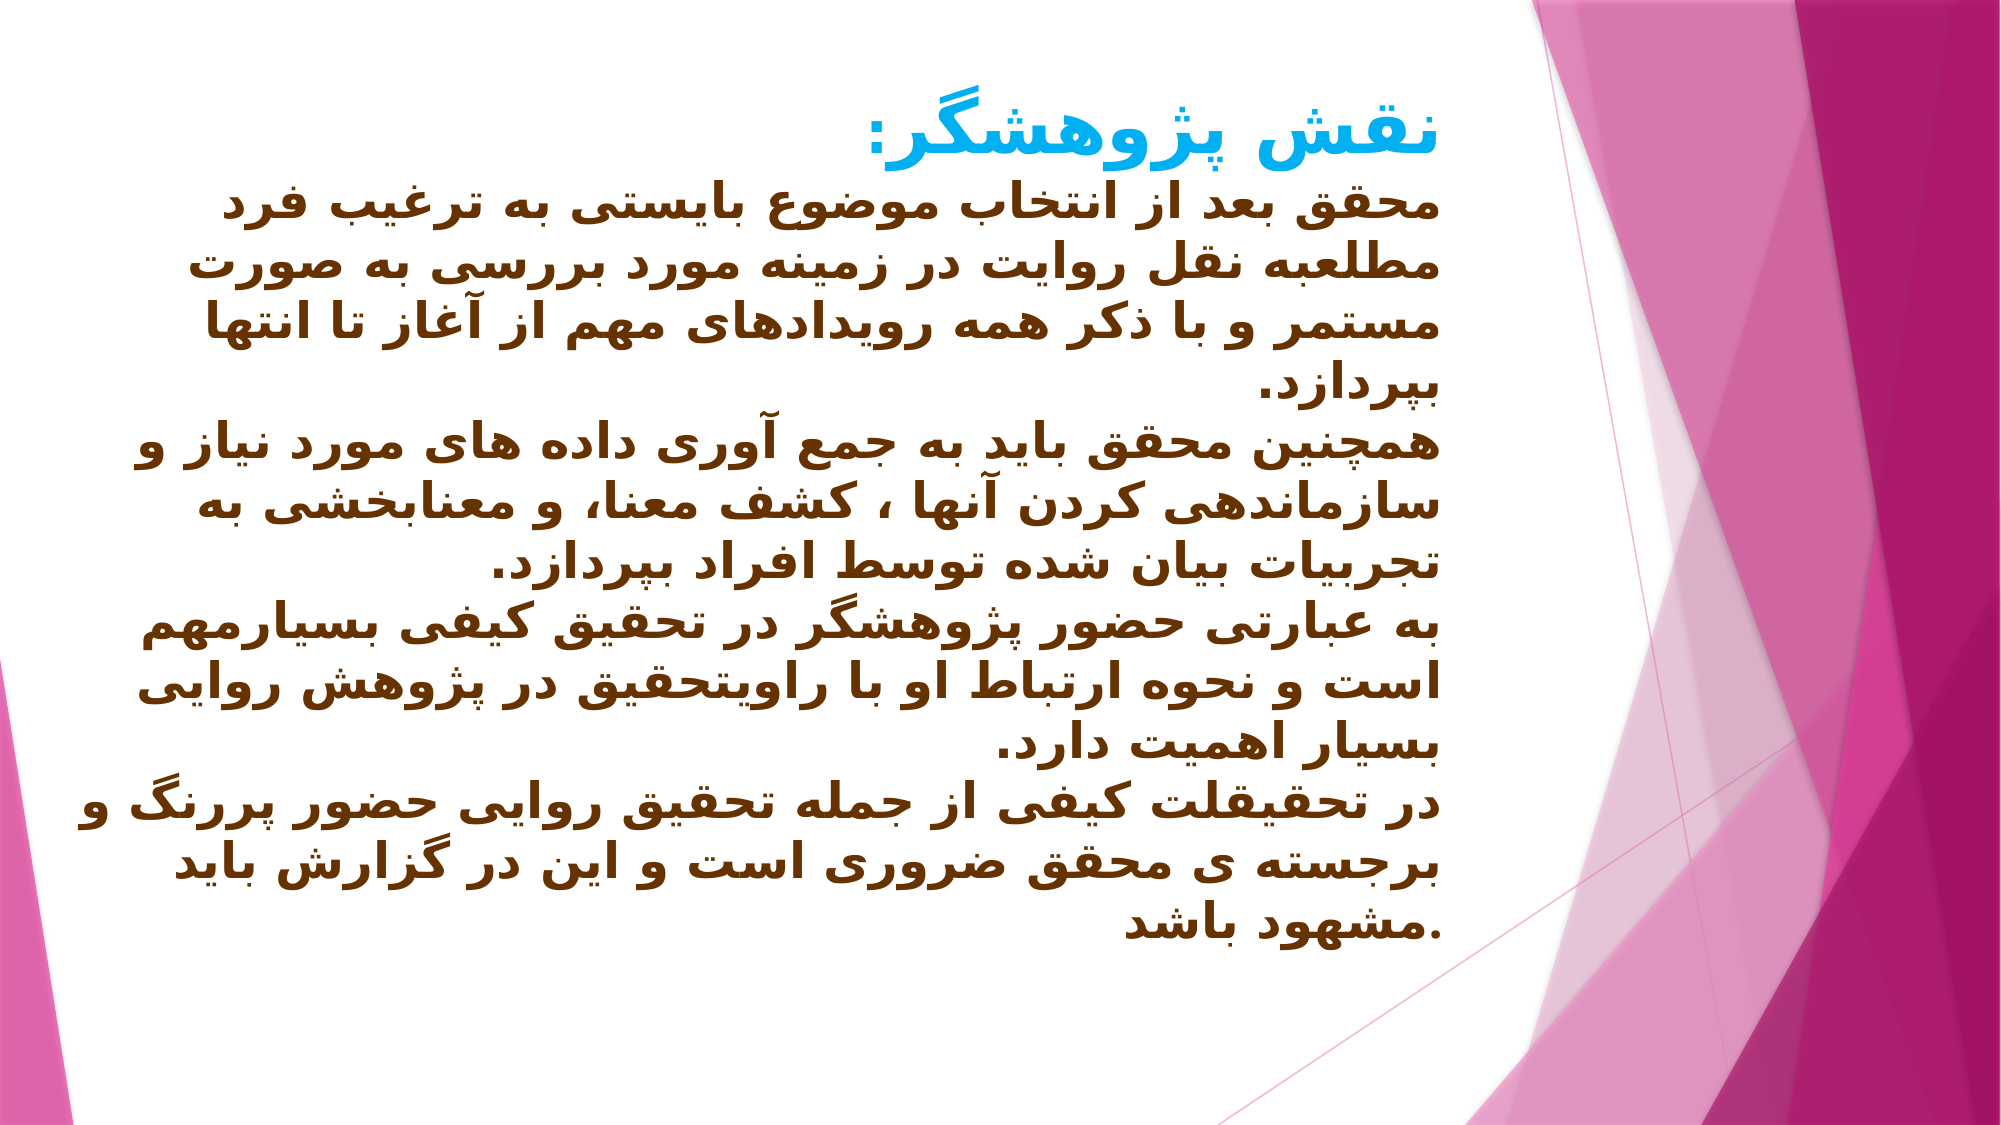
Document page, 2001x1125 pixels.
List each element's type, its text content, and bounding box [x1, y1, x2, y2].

title همکاری با مشارکت کنندگان نقش پژوهشگر: محقق بعد از انتخاب موضوع بایستی به ترغیب فرد مطلعبه نقل روایت در زمینه مورد بررسی به صورت مستمر و با ذکر همه رویدادهای مهم از آغاز تا انتها بپردازد. همچنین محقق باید به جمع آوری داده های مورد نیاز و سازماندهی کردن آنها ، کشف معنا، و معنابخشی به تجربیات بیان شده توسط افراد بپردازد. به عبارتی حضور پژوهشگر در تحقیق کیفی بسیارمهم است و نحوه ارتباط او با راویتحقیق در پژوهش روایی بسیار اهمیت دارد. در تحقیقلت کیفی از جمله تحقیق روایی حضور پررنگ و برجسته ی محقق ضروری است و این در گزارش باید مشهود باشد. [47, 95, 1458, 1096]
